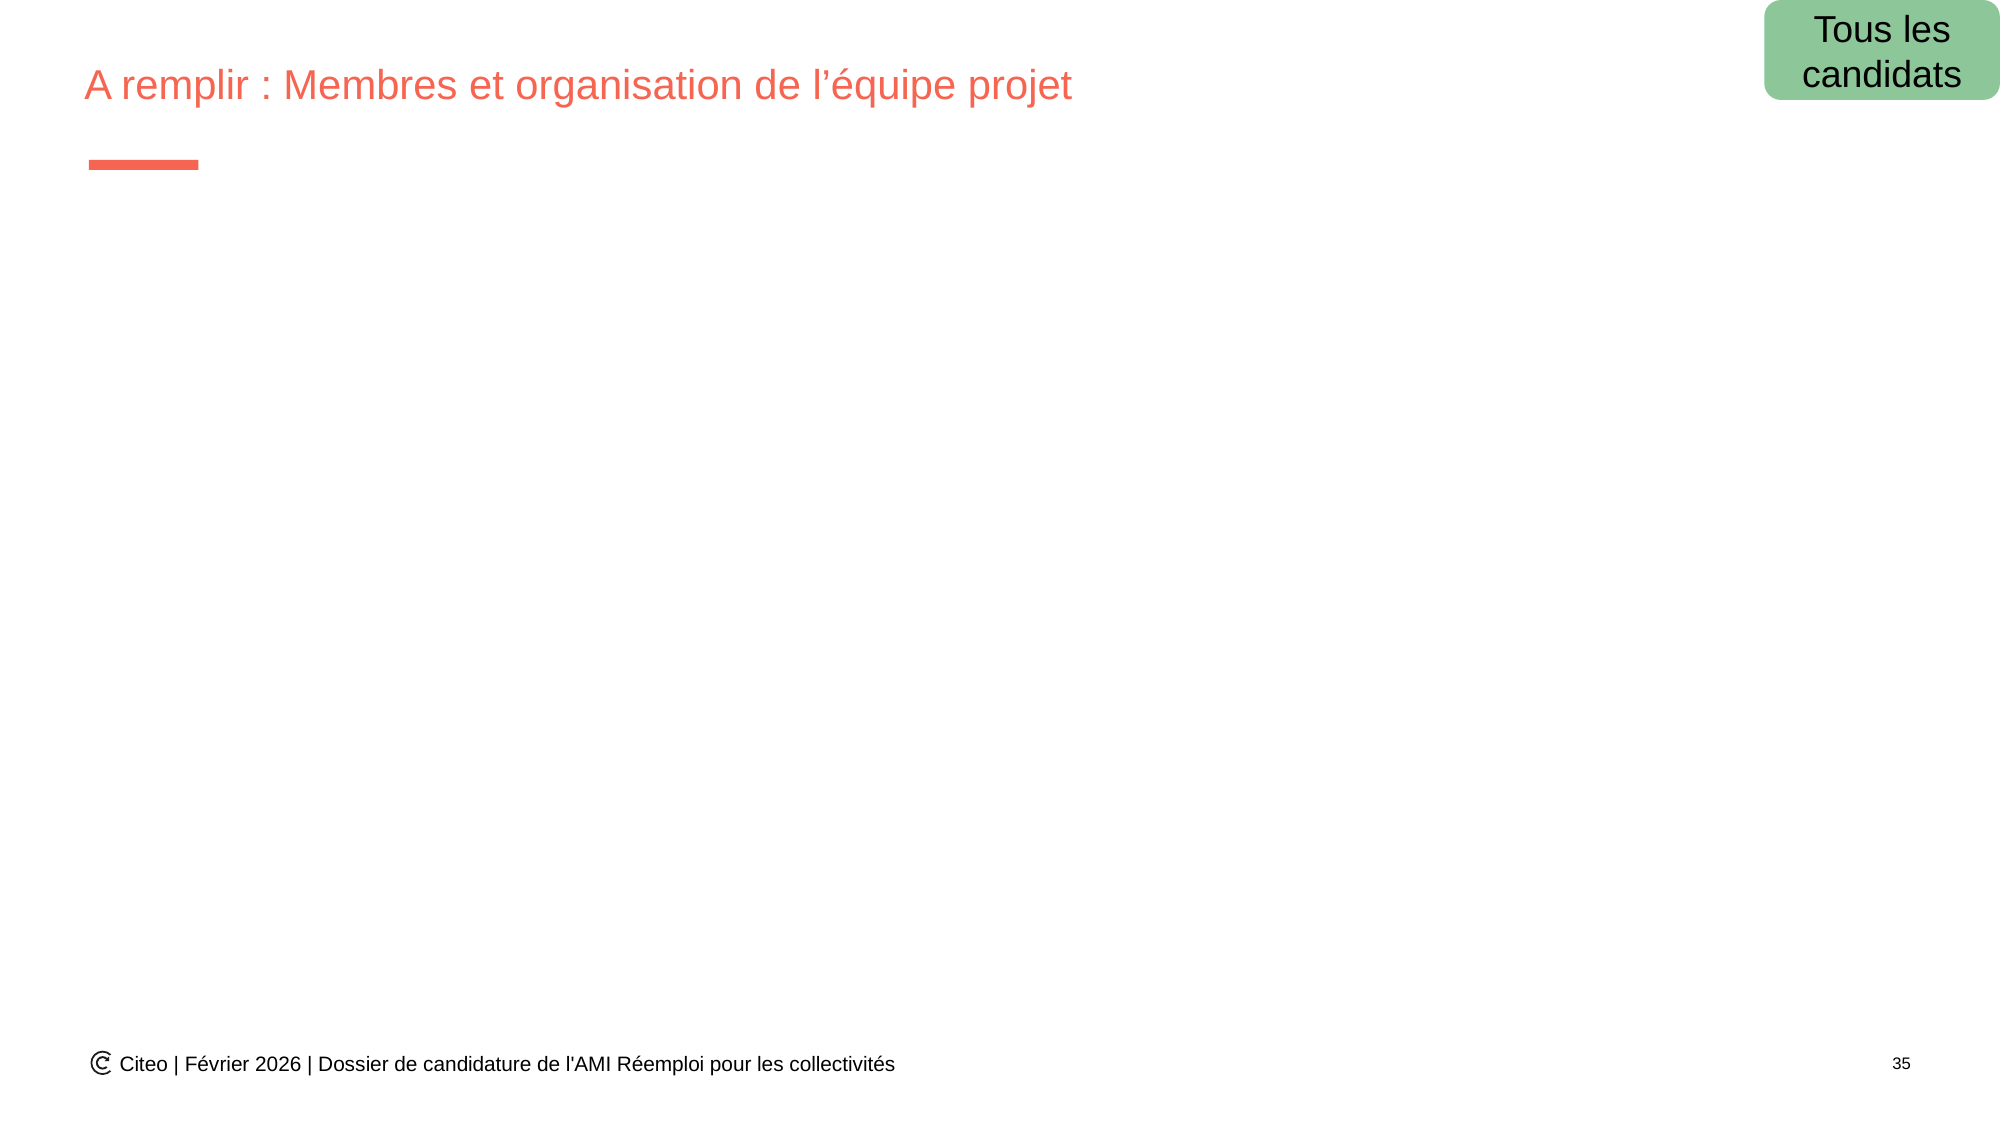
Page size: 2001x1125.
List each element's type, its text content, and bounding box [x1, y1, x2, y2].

slide_number 35 [1808, 1032, 1927, 1094]
title A remplir : Membres et organisation de l’équipe projet [69, 16, 1654, 149]
text_box Tous les candidats [1763, 0, 2000, 102]
footer Citeo | Février 2026 | Dossier de candidature de l'AMI Réemploi pour les collectivités [119, 1032, 1799, 1093]
